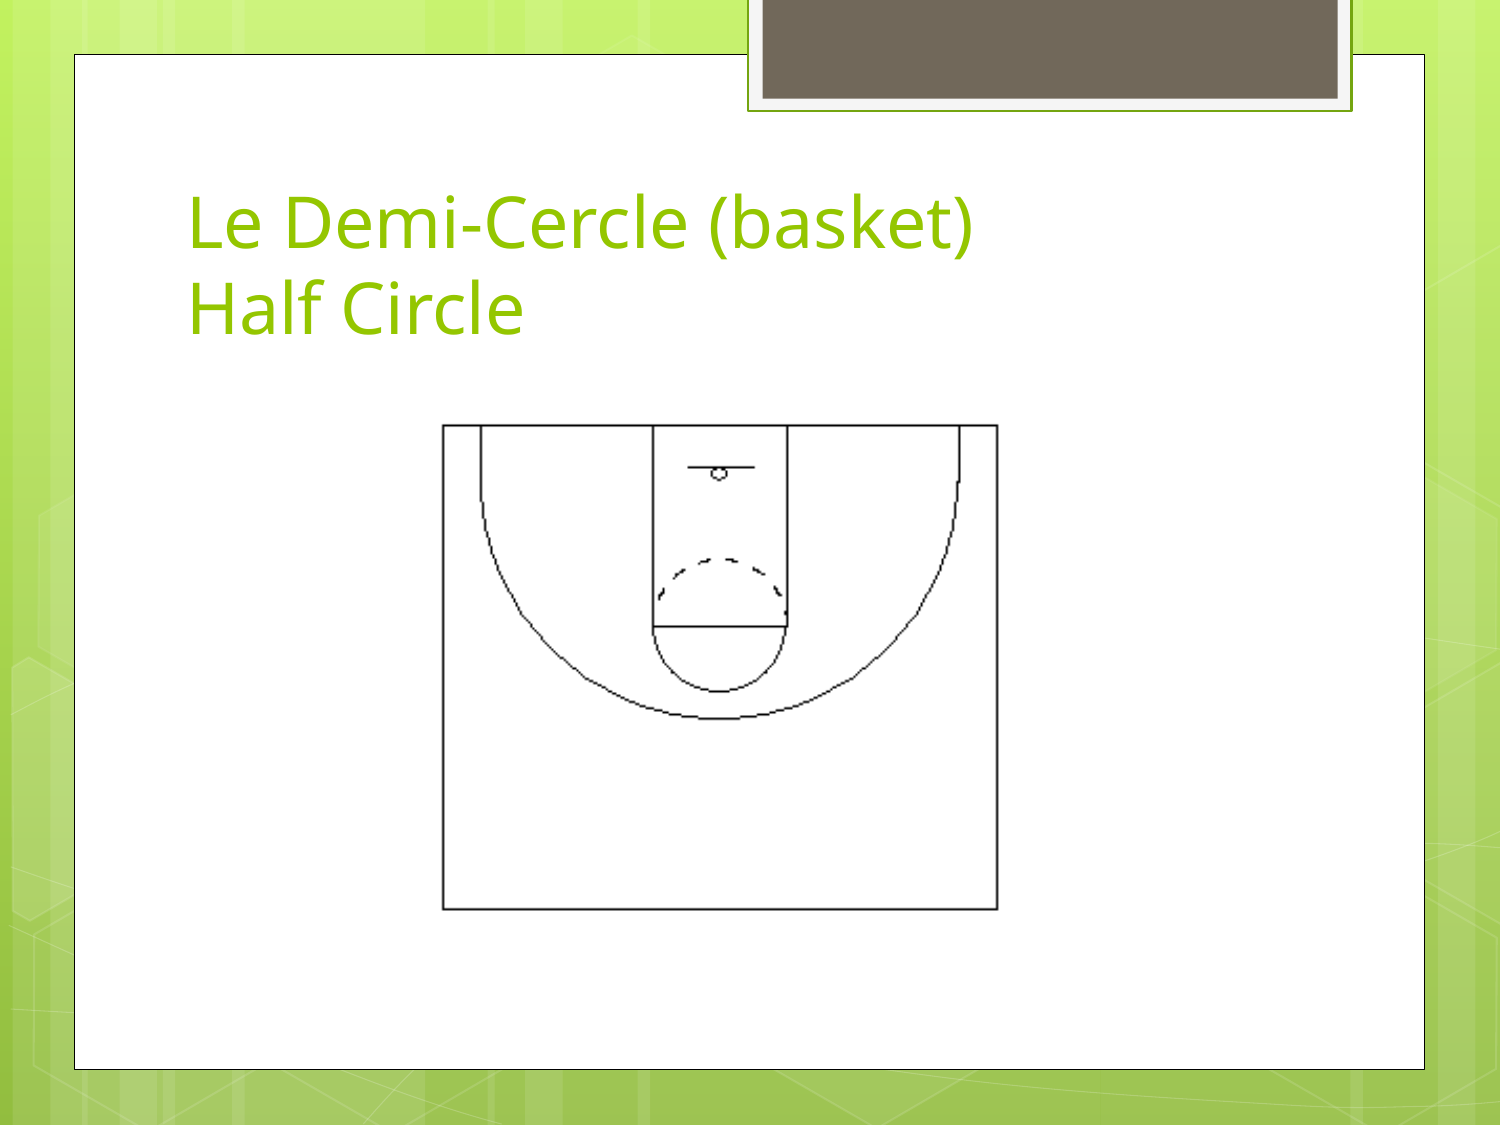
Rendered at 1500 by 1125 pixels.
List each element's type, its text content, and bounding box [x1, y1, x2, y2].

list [170, 380, 1284, 958]
title Le Demi-Cercle (basket) Half Circle [171, 168, 1324, 357]
